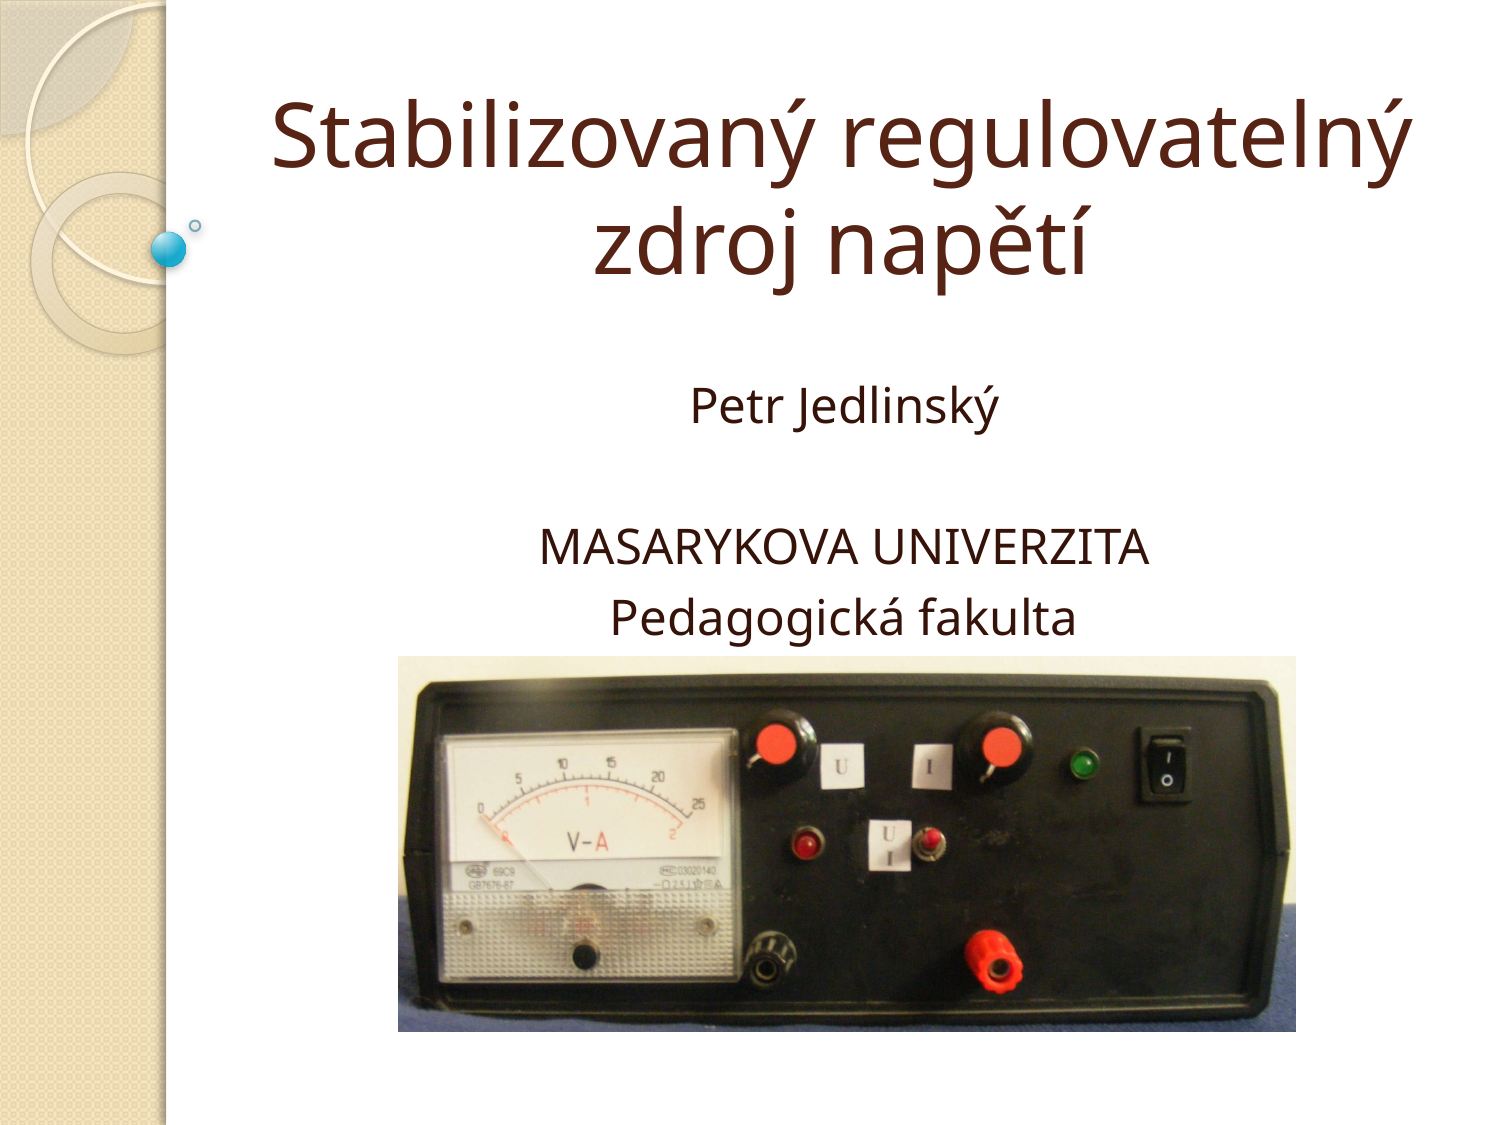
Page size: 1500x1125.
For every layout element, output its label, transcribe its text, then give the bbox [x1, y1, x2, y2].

subtitle Petr Jedlinský MASARYKOVA UNIVERZITA Pedagogická fakulta [234, 303, 1450, 657]
title Stabilizovaný regulovatelný zdroj napětí [234, 58, 1450, 300]
picture [398, 655, 1296, 1032]
